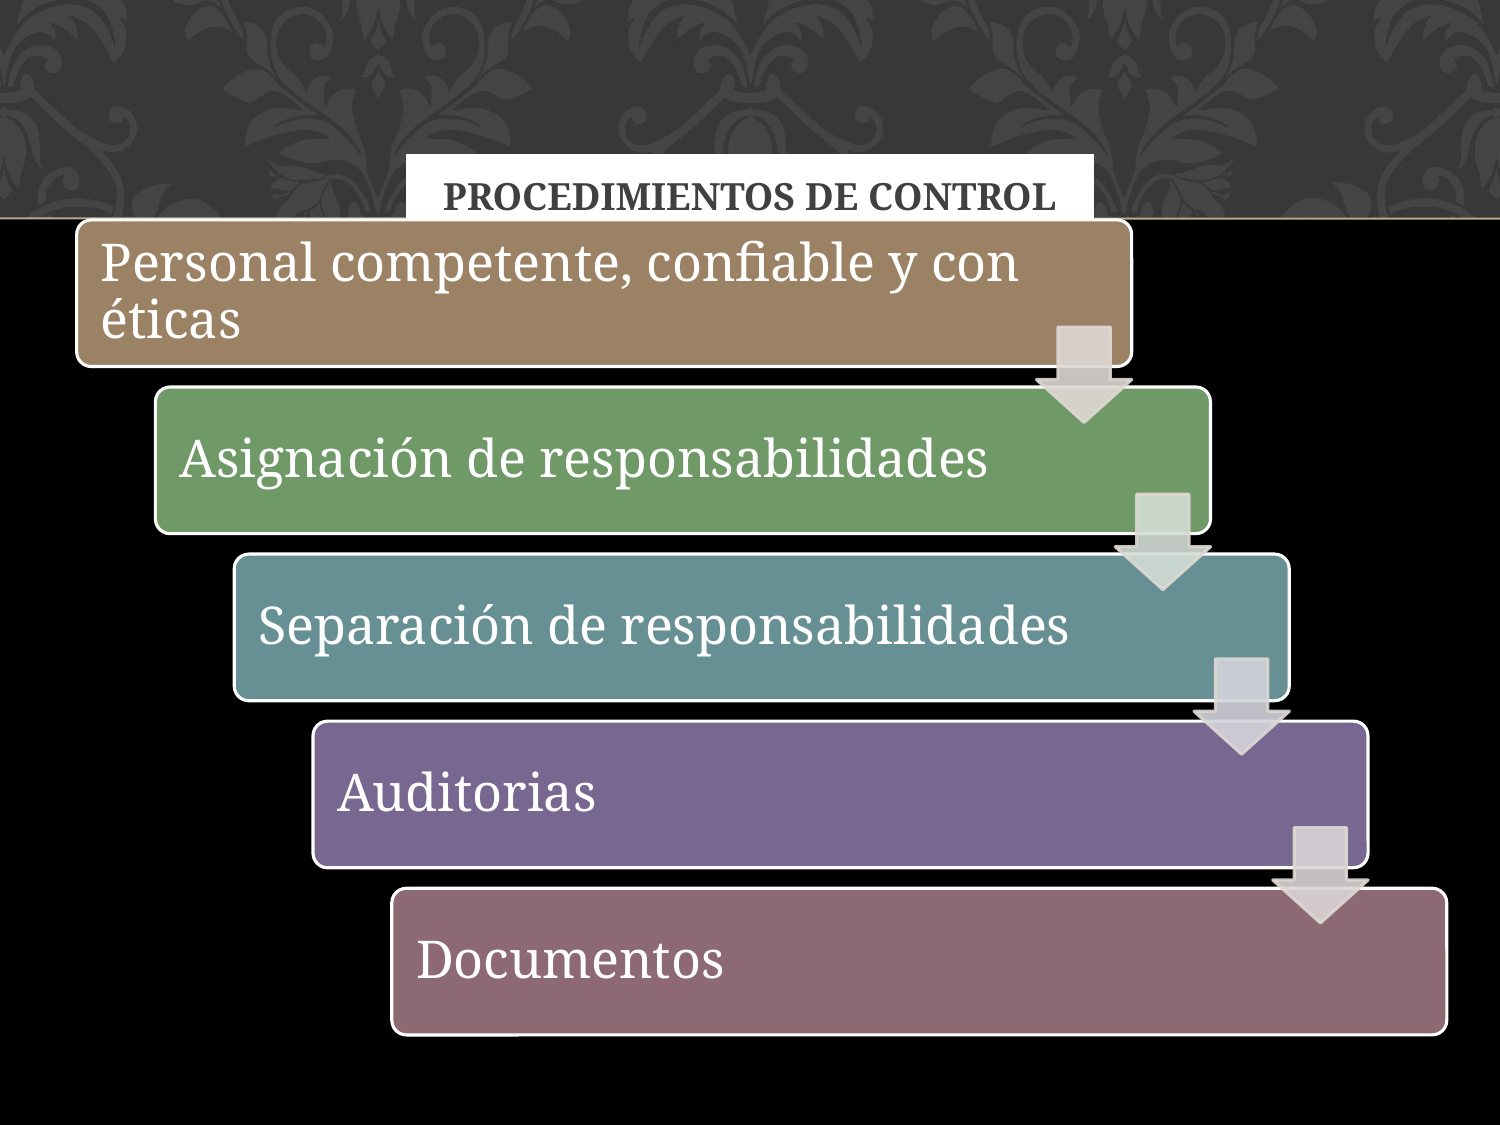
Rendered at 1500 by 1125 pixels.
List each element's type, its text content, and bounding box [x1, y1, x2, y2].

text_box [76, 219, 1448, 1036]
title Procedimientos de control interno [406, 154, 1094, 218]
